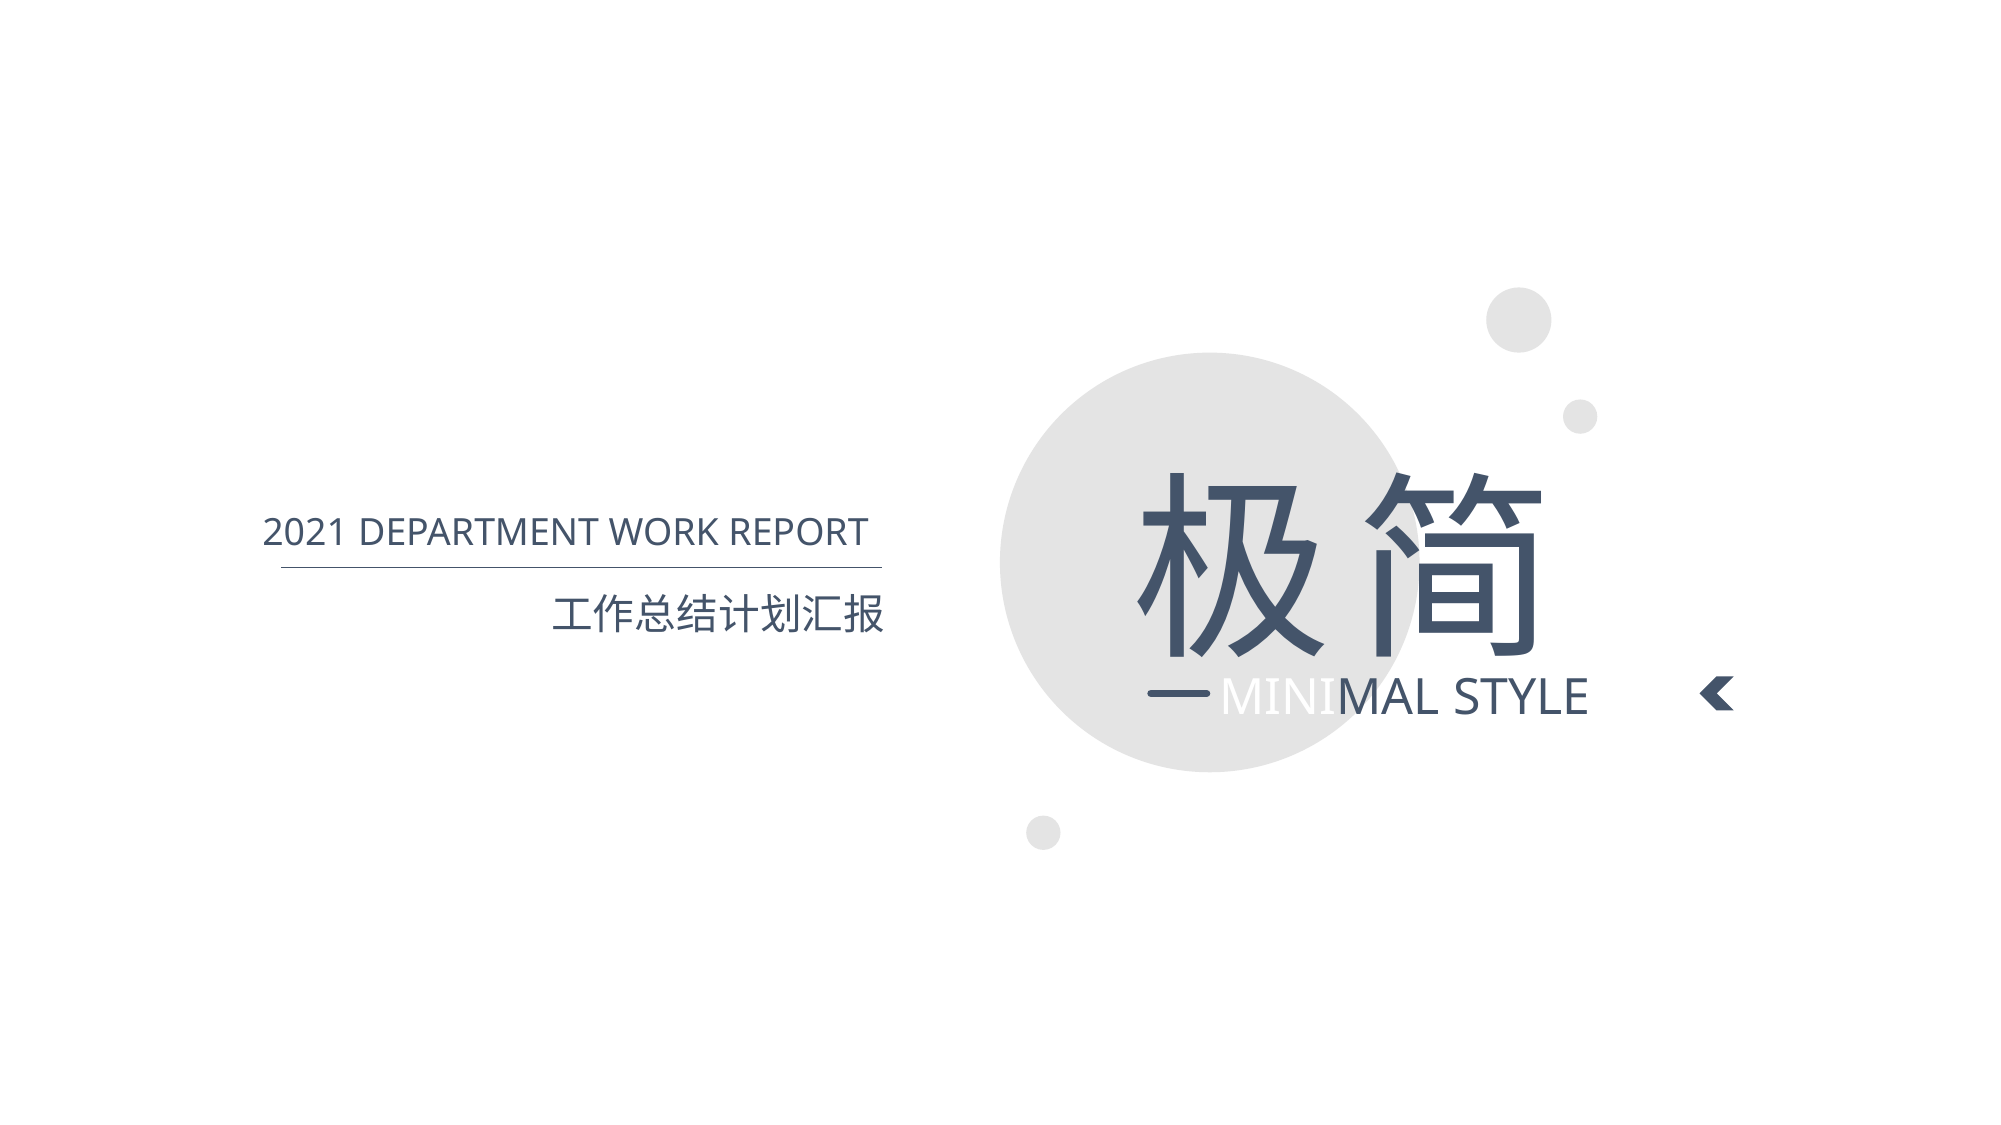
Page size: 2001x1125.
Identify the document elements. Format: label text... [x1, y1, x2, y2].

text_box [1698, 675, 1737, 712]
text_box 工作总结计划汇报 [366, 580, 900, 646]
text_box MINIMAL STYLE [1204, 657, 1695, 732]
text_box [1485, 286, 1553, 354]
text_box [1561, 398, 1599, 435]
text_box 简 [1340, 433, 1571, 657]
text_box [1025, 814, 1062, 851]
text_box 2021 DEPARTMENT WORK REPORT [247, 500, 884, 561]
text_box [998, 351, 1377, 774]
text_box 极 [1116, 433, 1340, 689]
